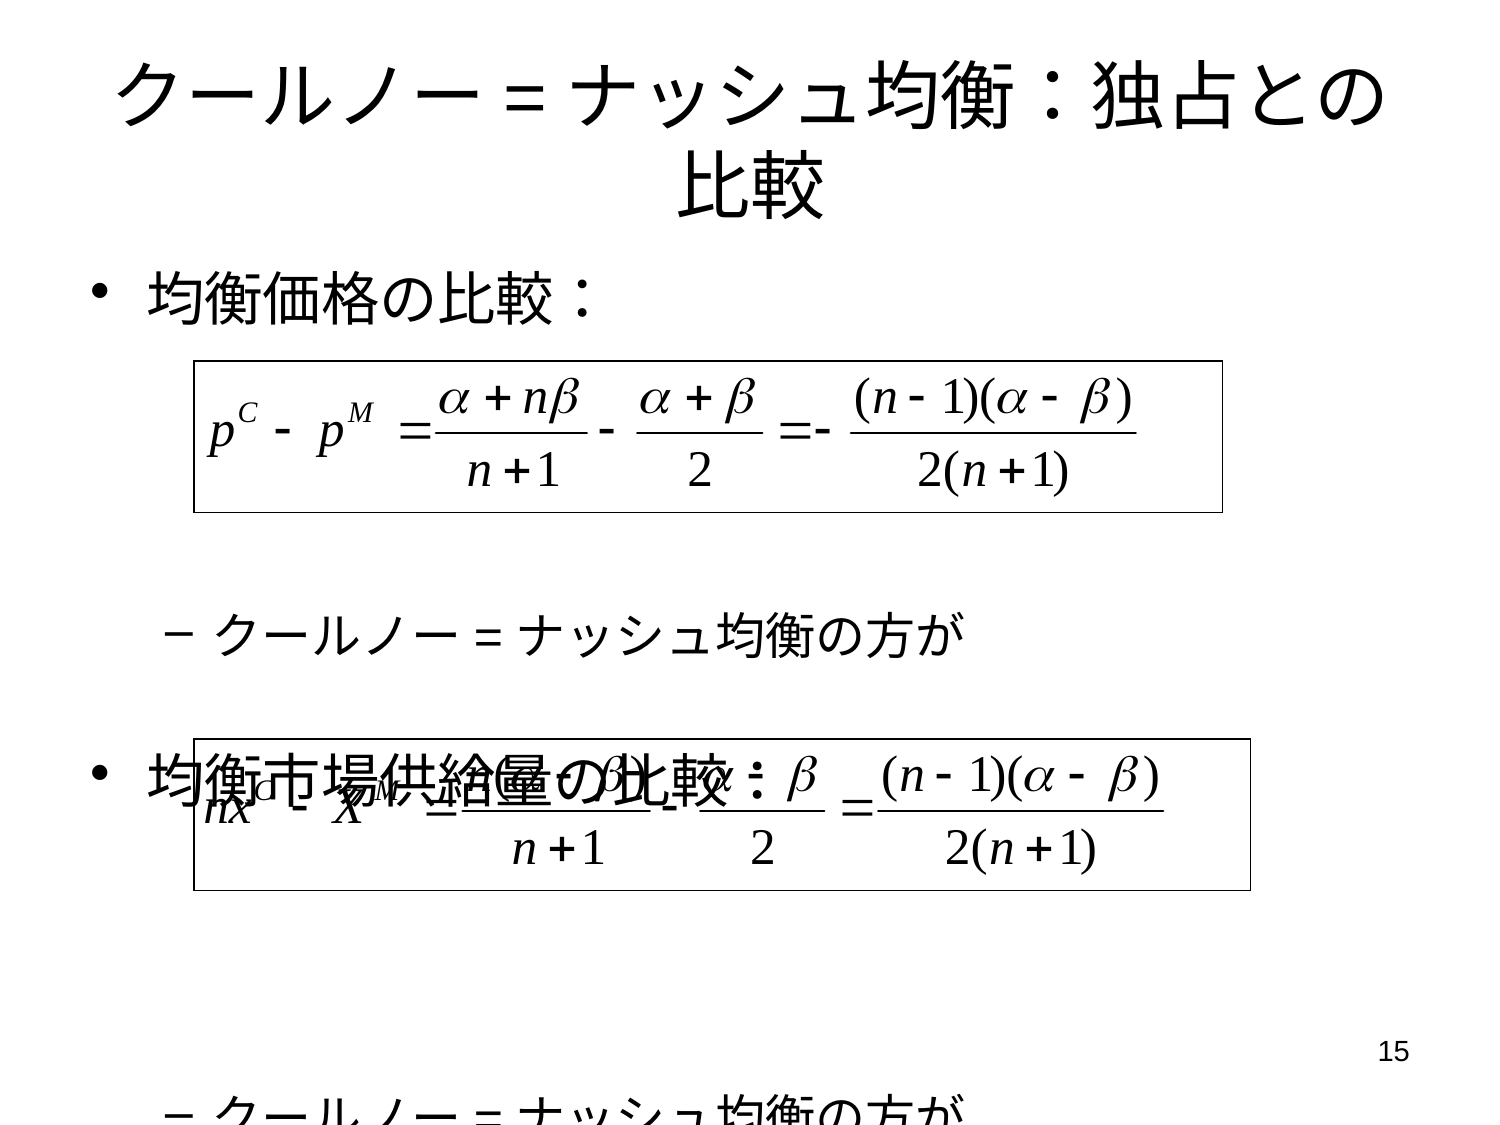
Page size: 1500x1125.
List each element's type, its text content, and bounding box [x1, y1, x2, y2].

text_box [194, 739, 1250, 890]
list 均衡価格の比較： クールノー=ナッシュ均衡の方が低 均衡市場供給量の比較： クールノー=ナッシュ均衡の方が大 [75, 262, 1425, 1059]
slide_number 15 [1074, 1024, 1426, 1103]
title クールノー=ナッシュ均衡：独占との比較 [75, 45, 1425, 233]
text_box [194, 361, 1222, 512]
